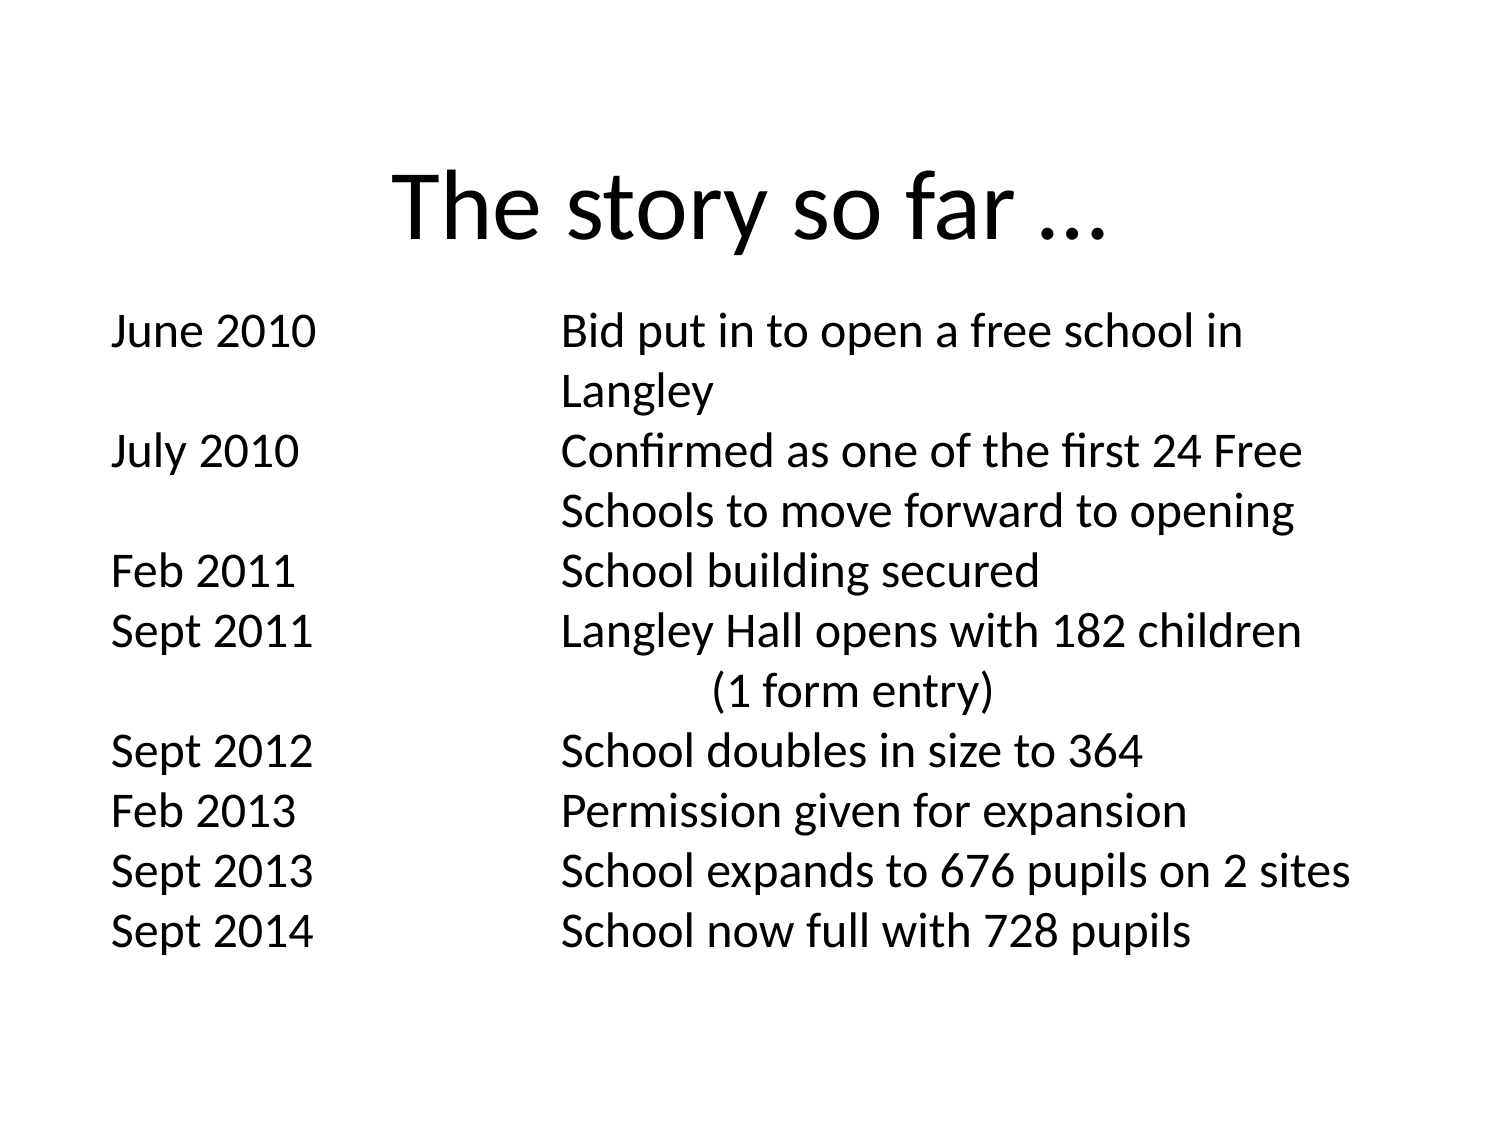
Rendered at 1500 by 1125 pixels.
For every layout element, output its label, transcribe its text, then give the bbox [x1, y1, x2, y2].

text_box The story so far … [0, 125, 1500, 315]
title June 2010 Bid put in to open a free school in Langley July 2010 Confirmed as one of the first 24 Free Schools to move forward to opening Feb 2011 School building secured Sept 2011 Langley Hall opens with 182 children (1 form entry) Sept 2012 School doubles in size to 364 Feb 2013 Permission given for expansion Sept 2013 School expands to 676 pupils on 2 sites Sept 2014 School now full with 728 pupils [95, 267, 1394, 988]
